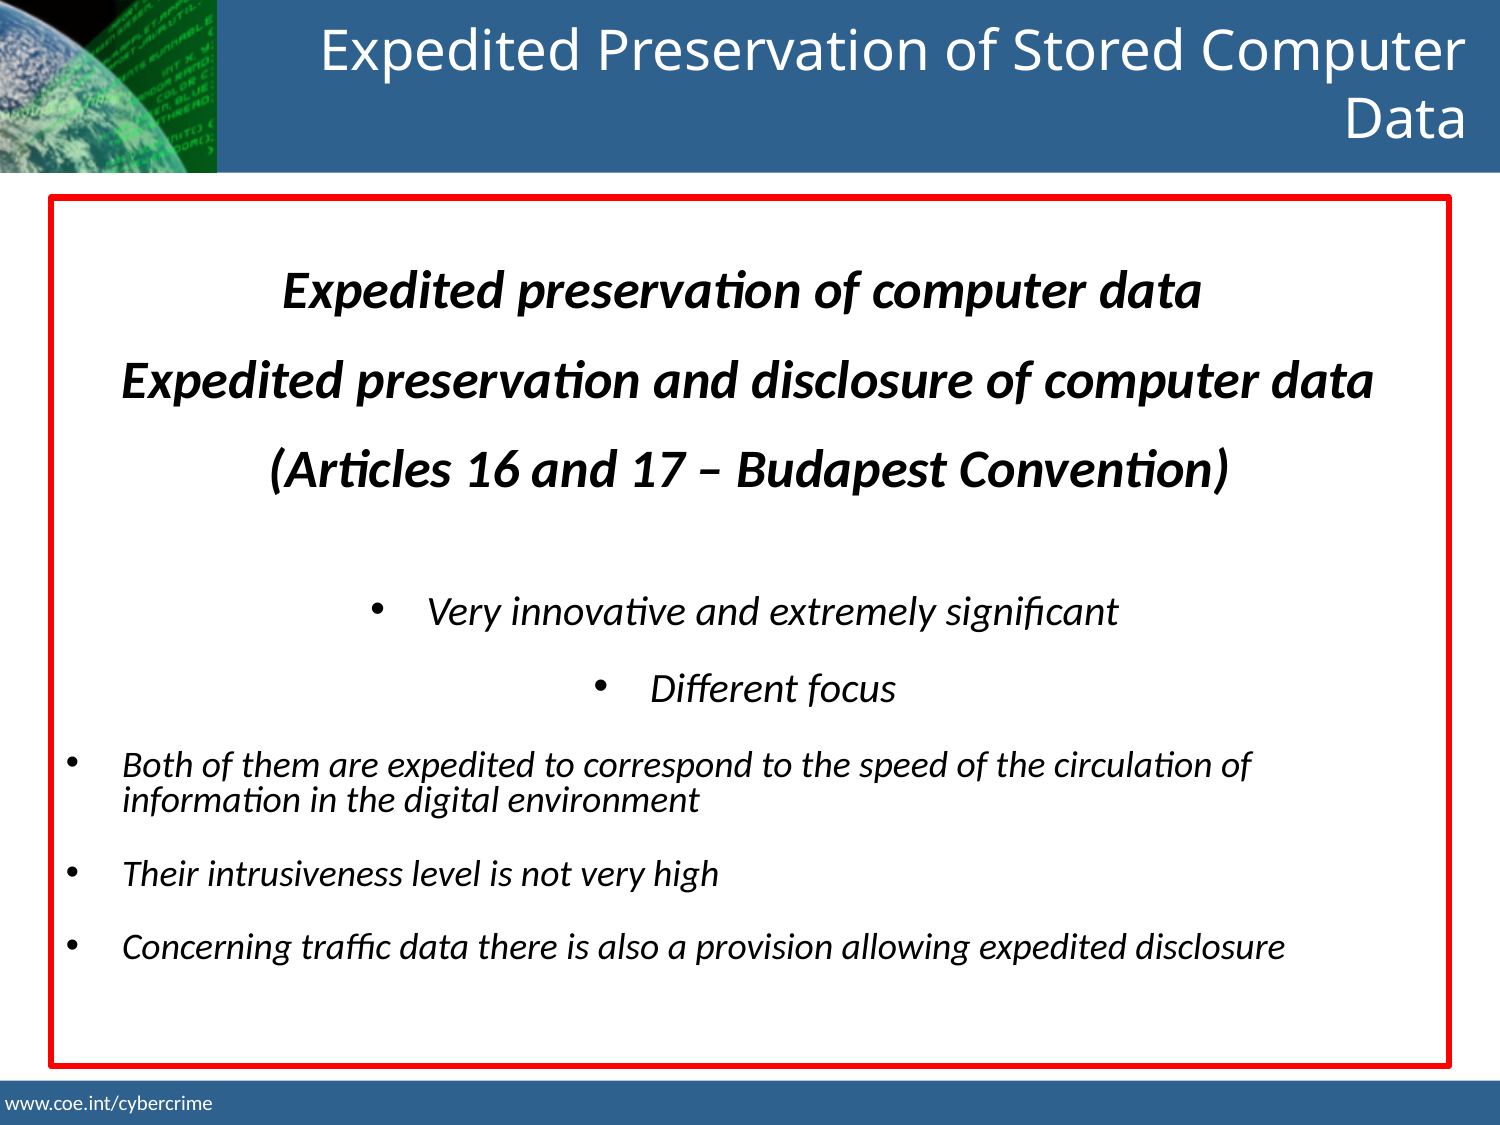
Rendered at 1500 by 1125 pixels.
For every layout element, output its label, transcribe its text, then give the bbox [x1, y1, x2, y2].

text_box Expedited Preservation of Stored Computer Data [230, 7, 1483, 157]
picture [0, 0, 217, 173]
text_box Expedited preservation of computer data Expedited preservation and disclosure of computer data (Articles 16 and 17 – Budapest Convention) Very innovative and extremely significant Different focus Both of them are expedited to correspond to the speed of the circulation of information in the digital environment Their intrusiveness level is not very high Concerning traffic data there is also a provision allowing expedited disclosure [51, 197, 1449, 1066]
